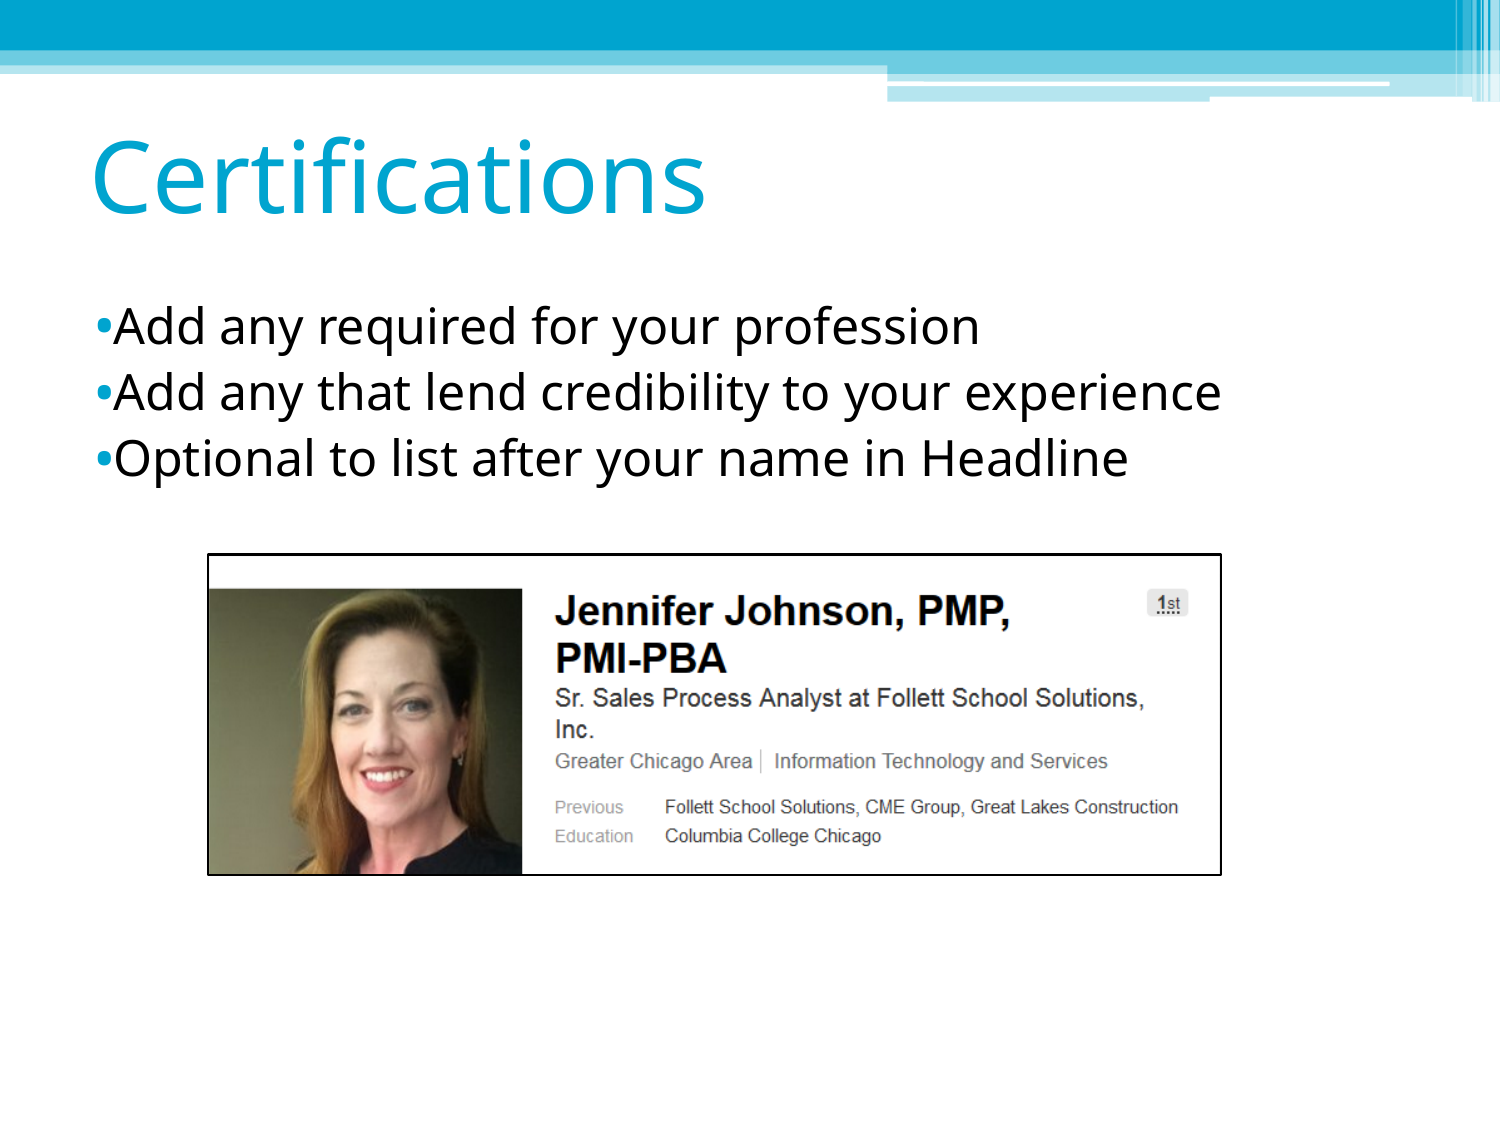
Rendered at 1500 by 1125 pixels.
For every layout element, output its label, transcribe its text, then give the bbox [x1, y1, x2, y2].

picture [208, 555, 1221, 875]
list Add any required for your profession Add any that lend credibility to your experience Optional to list after your name in Headline [80, 286, 1462, 530]
title Certifications [75, 85, 1425, 261]
